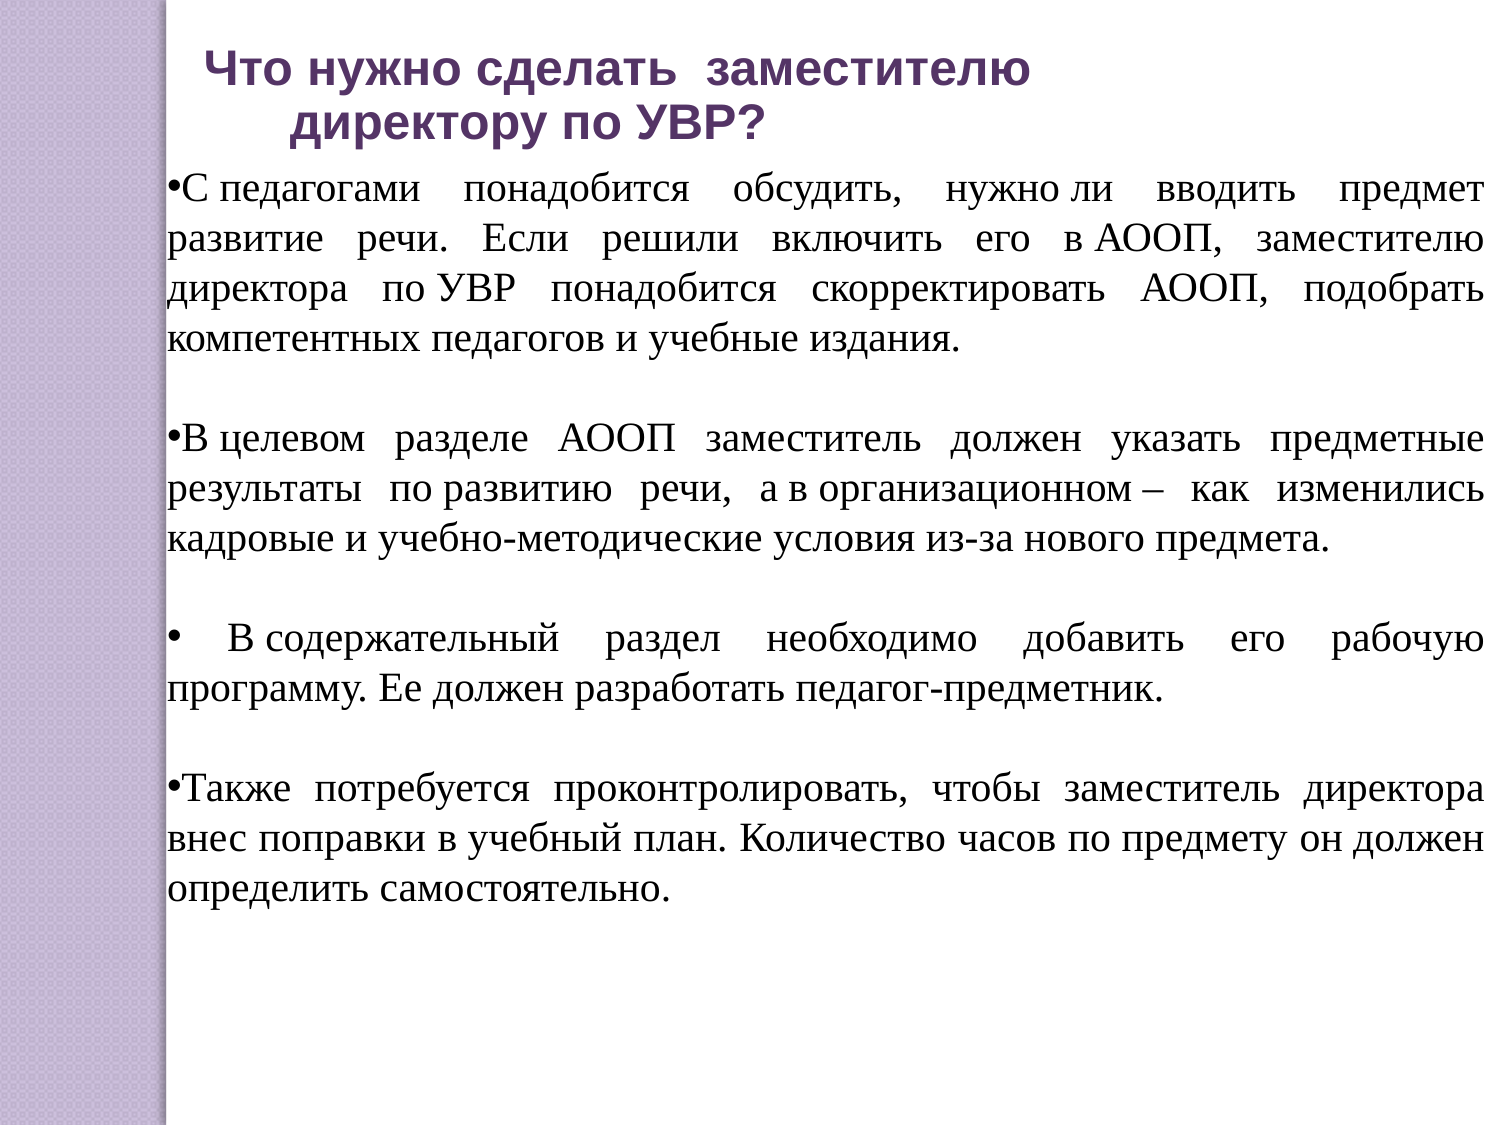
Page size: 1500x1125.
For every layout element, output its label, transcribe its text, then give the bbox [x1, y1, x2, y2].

text_box Что нужно сделать заместителю директору по УВР? [187, 35, 1184, 158]
text_box С педагогами понадобится обсудить, нужно ли вводить предмет развитие речи. Если решили включить его в АООП, заместителю директора по УВР понадобится скорректировать АООП, подобрать компетентных педагогов и учебные издания. В целевом разделе АООП заместитель должен указать предметные результаты по развитию речи, а в организационном – как изменились кадровые и учебно-методические условия из-за нового предмета. В содержательный раздел необходимо добавить его рабочую программу. Ее должен разработать педагог-предметник. Также потребуется проконтролировать, чтобы заместитель директора внес поправки в учебный план. Количество часов по предмету он должен определить самостоятельно. [152, 152, 1500, 918]
